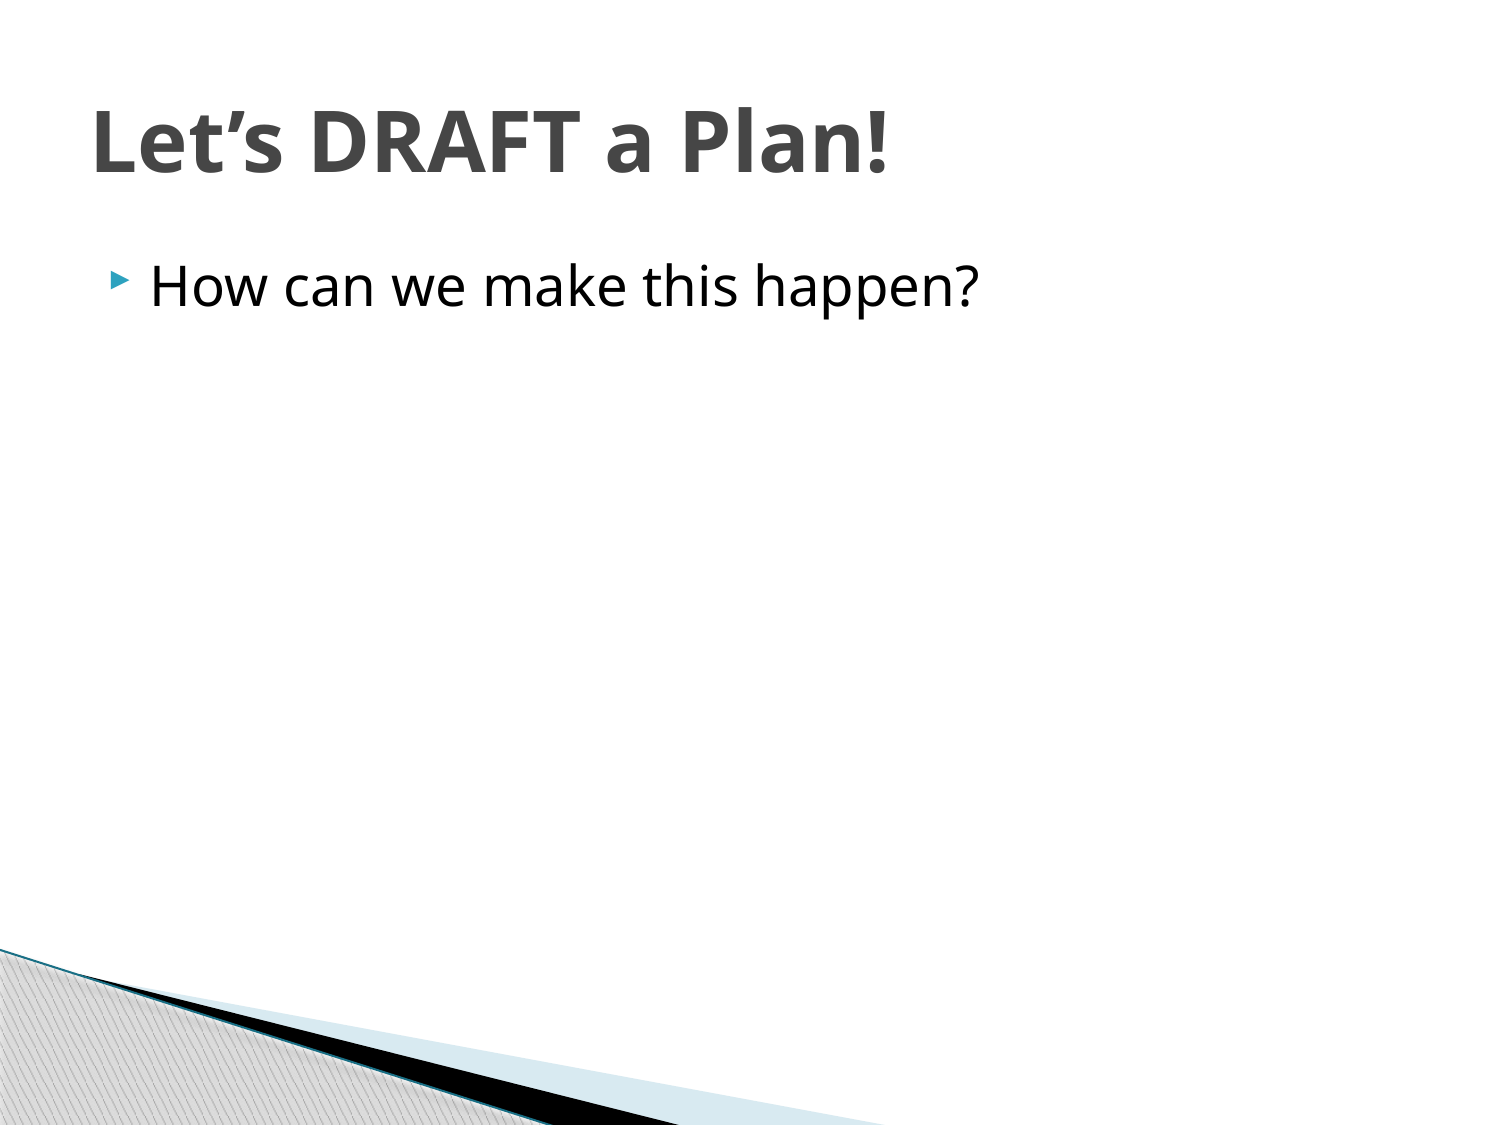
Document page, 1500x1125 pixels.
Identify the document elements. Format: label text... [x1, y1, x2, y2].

list How can we make this happen? [75, 243, 1425, 986]
title Let’s DRAFT a Plan! [75, 45, 1425, 233]
